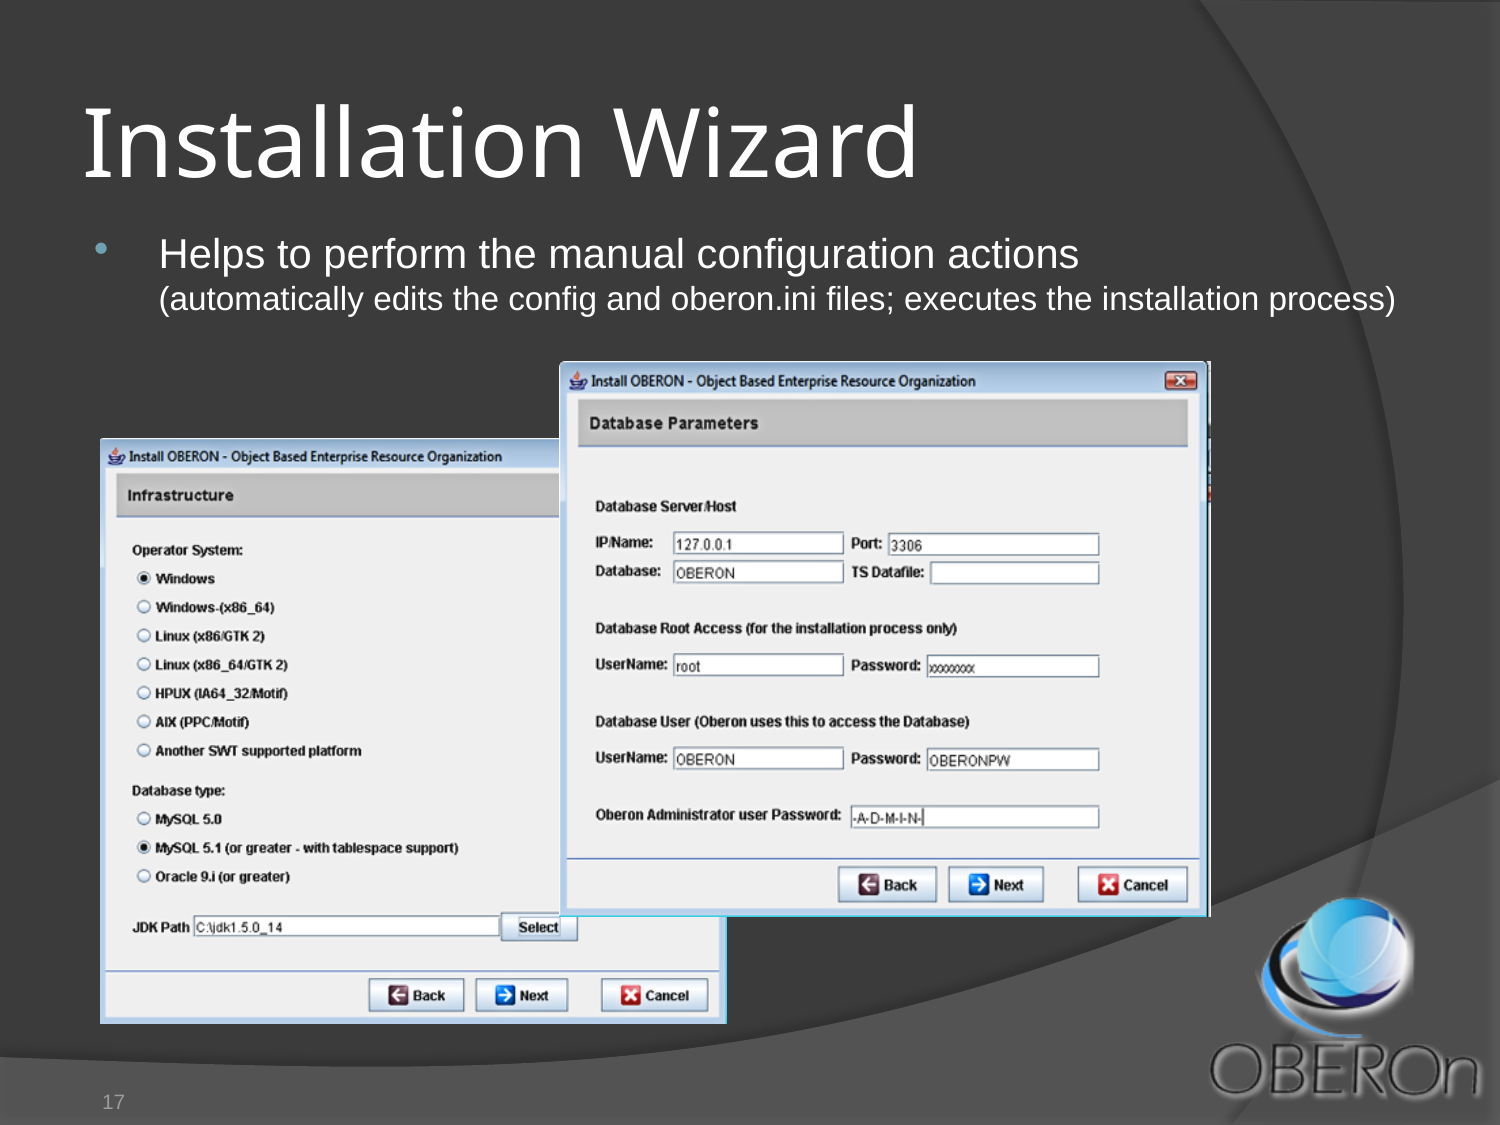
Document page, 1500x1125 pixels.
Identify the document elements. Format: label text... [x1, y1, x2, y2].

slide_number 17 [0, 1053, 125, 1114]
picture [1198, 892, 1489, 1105]
picture [100, 437, 728, 1024]
picture [558, 361, 1211, 918]
list Helps to perform the manual configuration actions (automatically edits the config and oberon.ini files; executes the installation process) [75, 219, 1436, 963]
title Installation Wizard [75, 45, 1400, 219]
